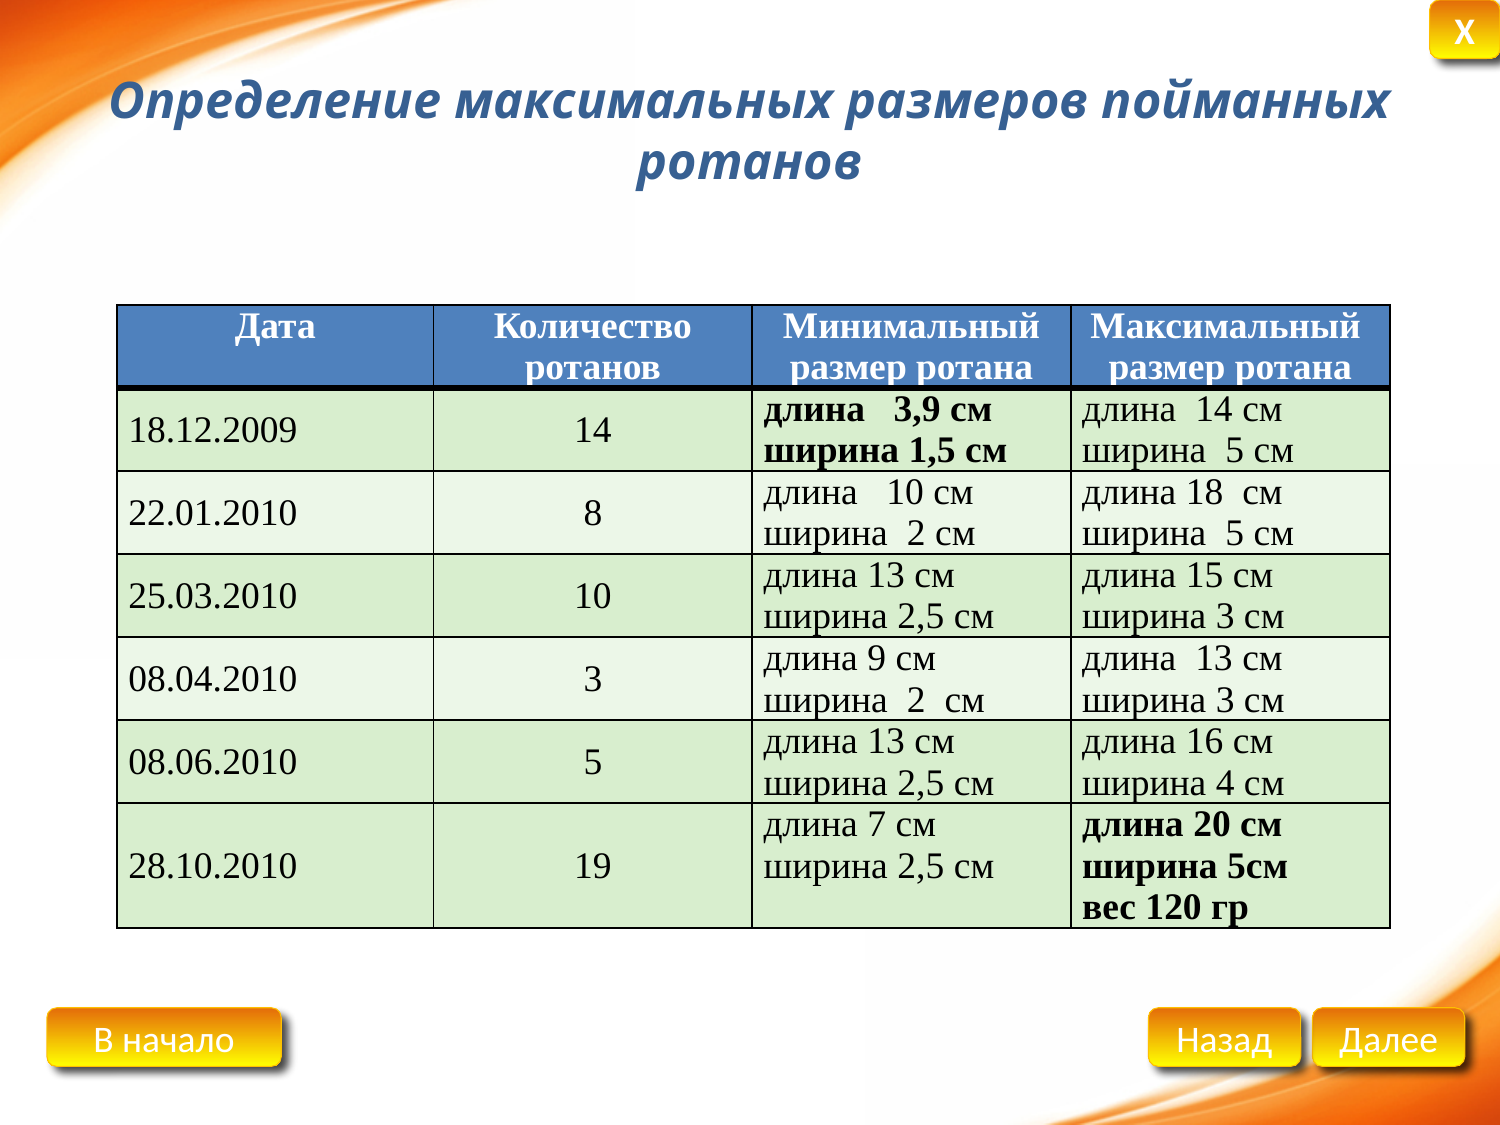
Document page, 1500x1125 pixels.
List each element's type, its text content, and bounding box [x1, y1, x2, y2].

table_cell длина 9 см ширина 2 см [753, 638, 1070, 719]
table_cell 28.10.2010 [118, 804, 433, 927]
table_cell длина 13 см ширина 2,5 см [753, 721, 1070, 802]
table_cell 10 [434, 555, 751, 636]
table_header Минимальный размер ротана [753, 306, 1070, 385]
table_cell длина 16 см ширина 4 см [1072, 721, 1389, 802]
table_cell длина 15 см ширина 3 см [1072, 555, 1389, 636]
table_cell 8 [434, 472, 751, 553]
table_header Количество ротанов [434, 306, 751, 385]
table_cell длина 13 см ширина 3 см [1072, 638, 1389, 719]
title Определение максимальных размеров пойманных ротанов [0, 0, 1500, 259]
table_cell длина 7 см ширина 2,5 см [753, 804, 1070, 927]
table_cell длина 20 см ширина 5см вес 120 гр [1072, 804, 1389, 927]
table_cell длина 10 см ширина 2 см [753, 472, 1070, 553]
table_header Максимальный размер ротана [1072, 306, 1389, 385]
table_cell длина 14 см ширина 5 см [1072, 391, 1389, 470]
table_header Дата [118, 306, 433, 385]
table_cell длина 3,9 см ширина 1,5 см [753, 391, 1070, 470]
table_cell 5 [434, 721, 751, 802]
table_cell 08.06.2010 [118, 721, 433, 802]
picture [0, 259, 1500, 1125]
table_cell 19 [434, 804, 751, 927]
table_cell 3 [434, 638, 751, 719]
table_cell 25.03.2010 [118, 555, 433, 636]
table_cell длина 18 см ширина 5 см [1072, 472, 1389, 553]
table_cell 14 [434, 391, 751, 470]
table_cell 22.01.2010 [118, 472, 433, 553]
table_cell 18.12.2009 [118, 391, 433, 470]
table_cell длина 13 см ширина 2,5 см [753, 555, 1070, 636]
table_cell 08.04.2010 [118, 638, 433, 719]
